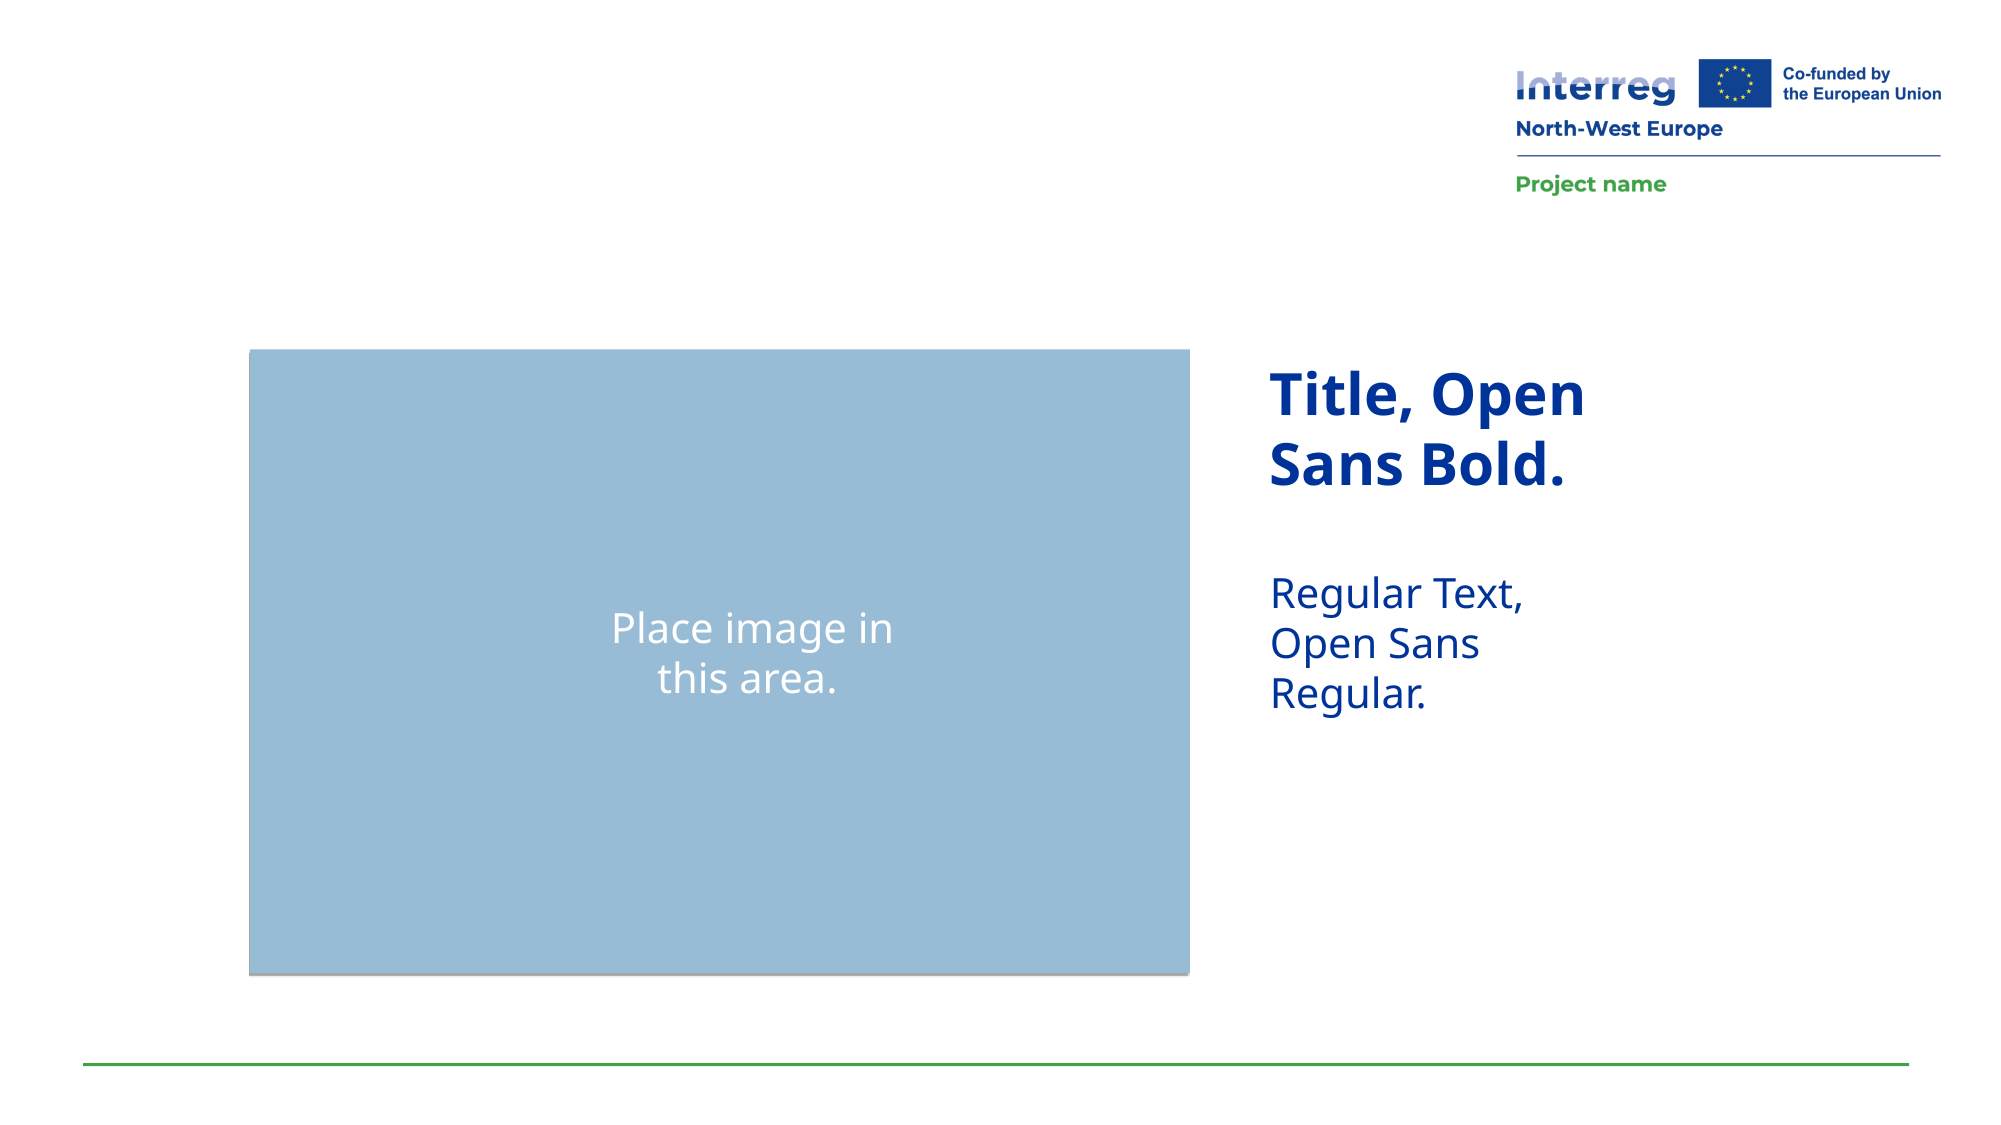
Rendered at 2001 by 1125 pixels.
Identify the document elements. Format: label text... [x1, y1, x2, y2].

text_box Place image in this area. [562, 594, 943, 710]
text_box [249, 349, 1190, 974]
picture [1458, 0, 2000, 251]
text_box Title, Open Sans Bold. Regular Text, Open Sans Regular. [1255, 349, 1653, 798]
